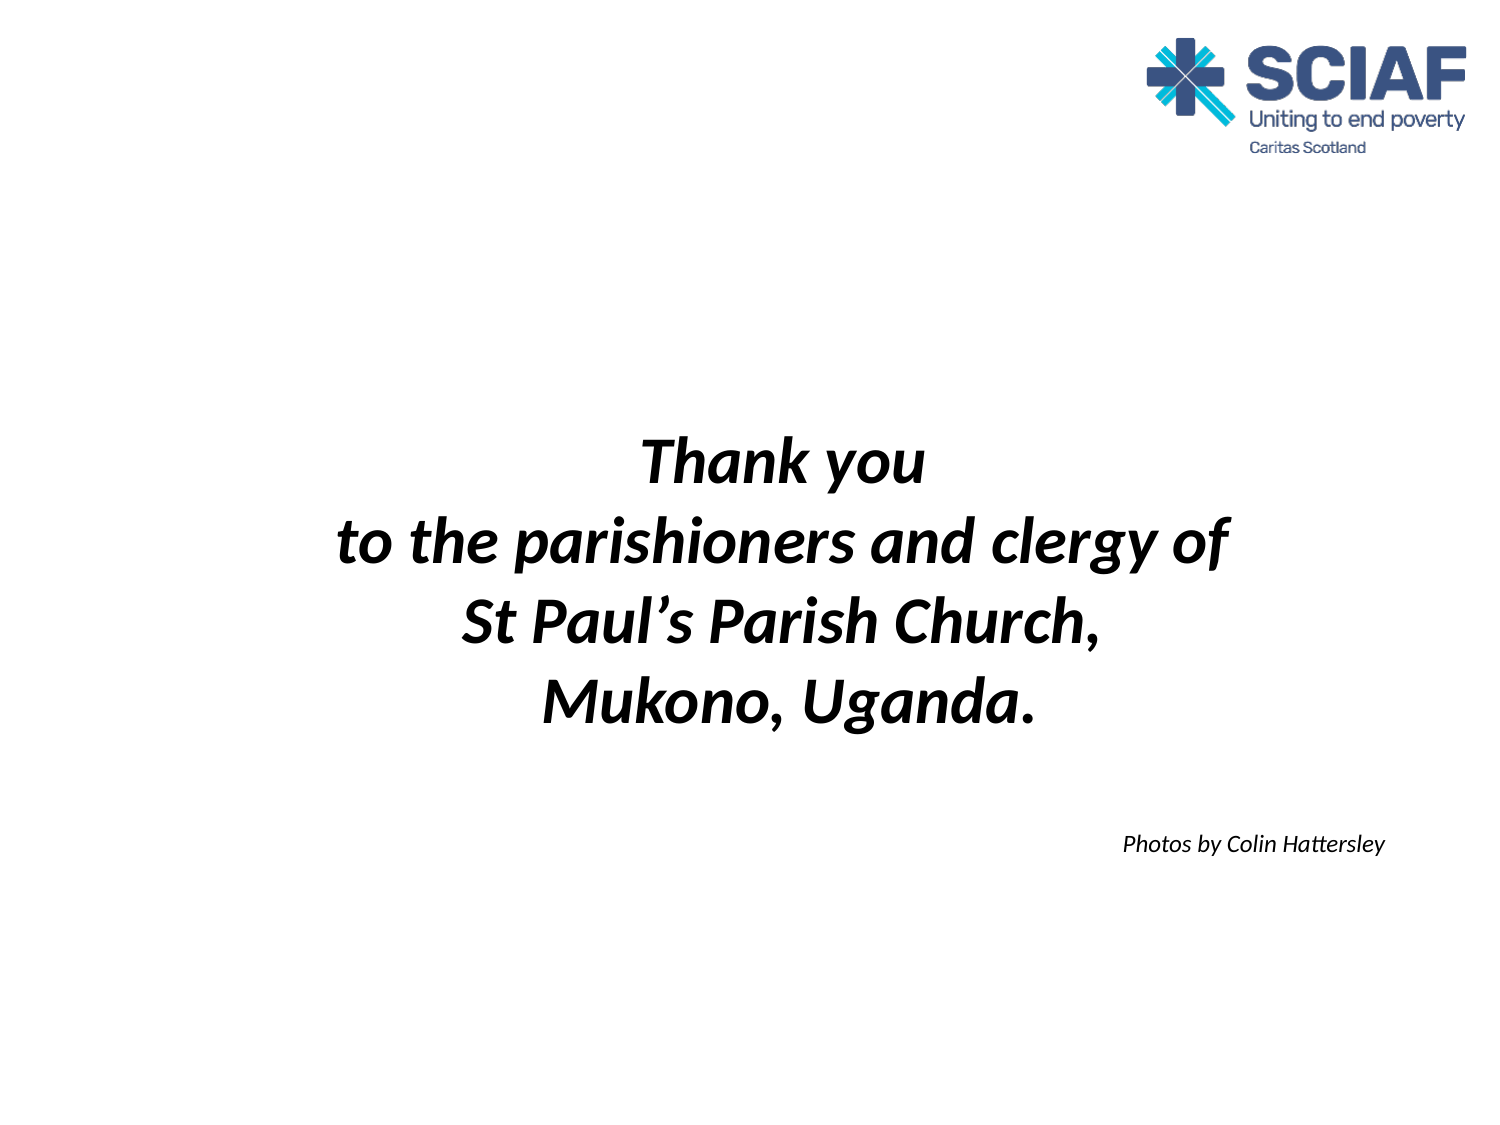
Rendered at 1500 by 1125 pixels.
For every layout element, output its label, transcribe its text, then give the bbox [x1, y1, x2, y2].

text_box Thank you to the parishioners and clergy of St Paul’s Parish Church, Mukono, Uganda. Photos by Colin Hattersley [180, 409, 1401, 865]
picture [1144, 35, 1468, 155]
